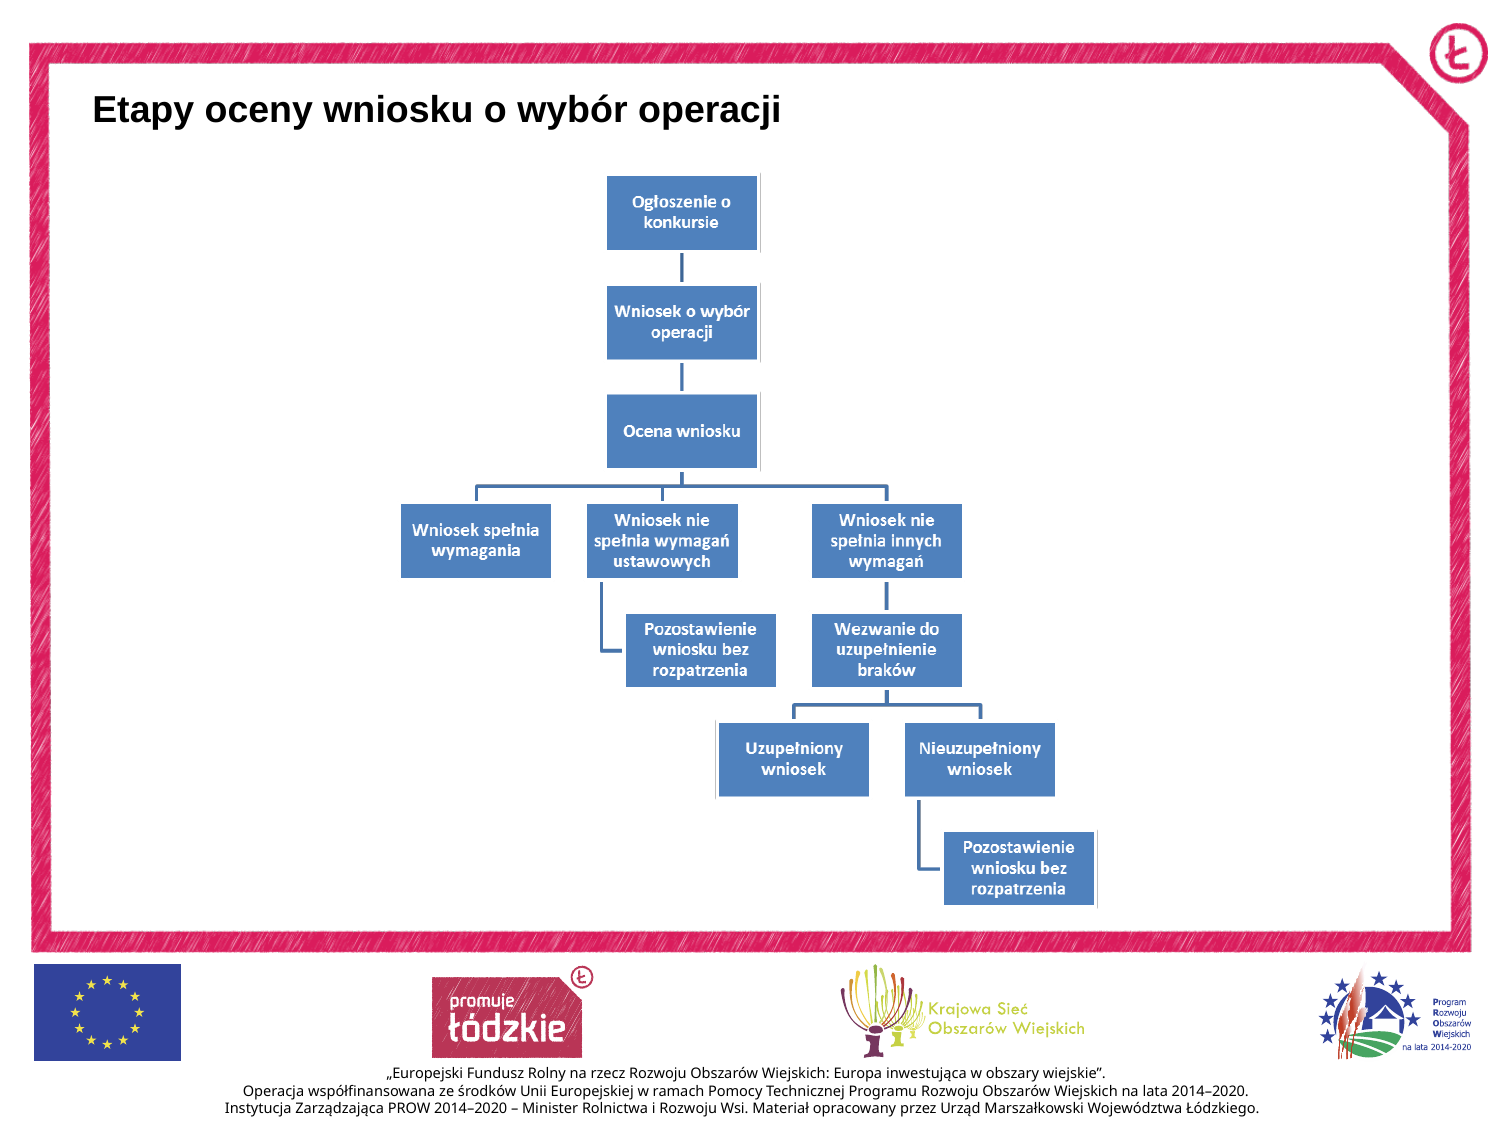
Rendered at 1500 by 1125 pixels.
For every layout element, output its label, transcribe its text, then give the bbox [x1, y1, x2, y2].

picture [29, 23, 1489, 953]
picture [32, 959, 1474, 1063]
text_box „Europejski Fundusz Rolny na rzecz Rozwoju Obszarów Wiejskich: Europa inwestująca w obszary wiejskie”. Operacja współfinansowana ze środków Unii Europejskiej w ramach Pomocy Technicznej Programu Rozwoju Obszarów Wiejskich na lata 2014–2020. Instytucja Zarządzająca PROW 2014–2020 – Minister Rolnictwa i Rozwoju Wsi. Materiał opracowany przez Urząd Marszałkowski Województwa Łódzkiego. [209, 1071, 1283, 1124]
